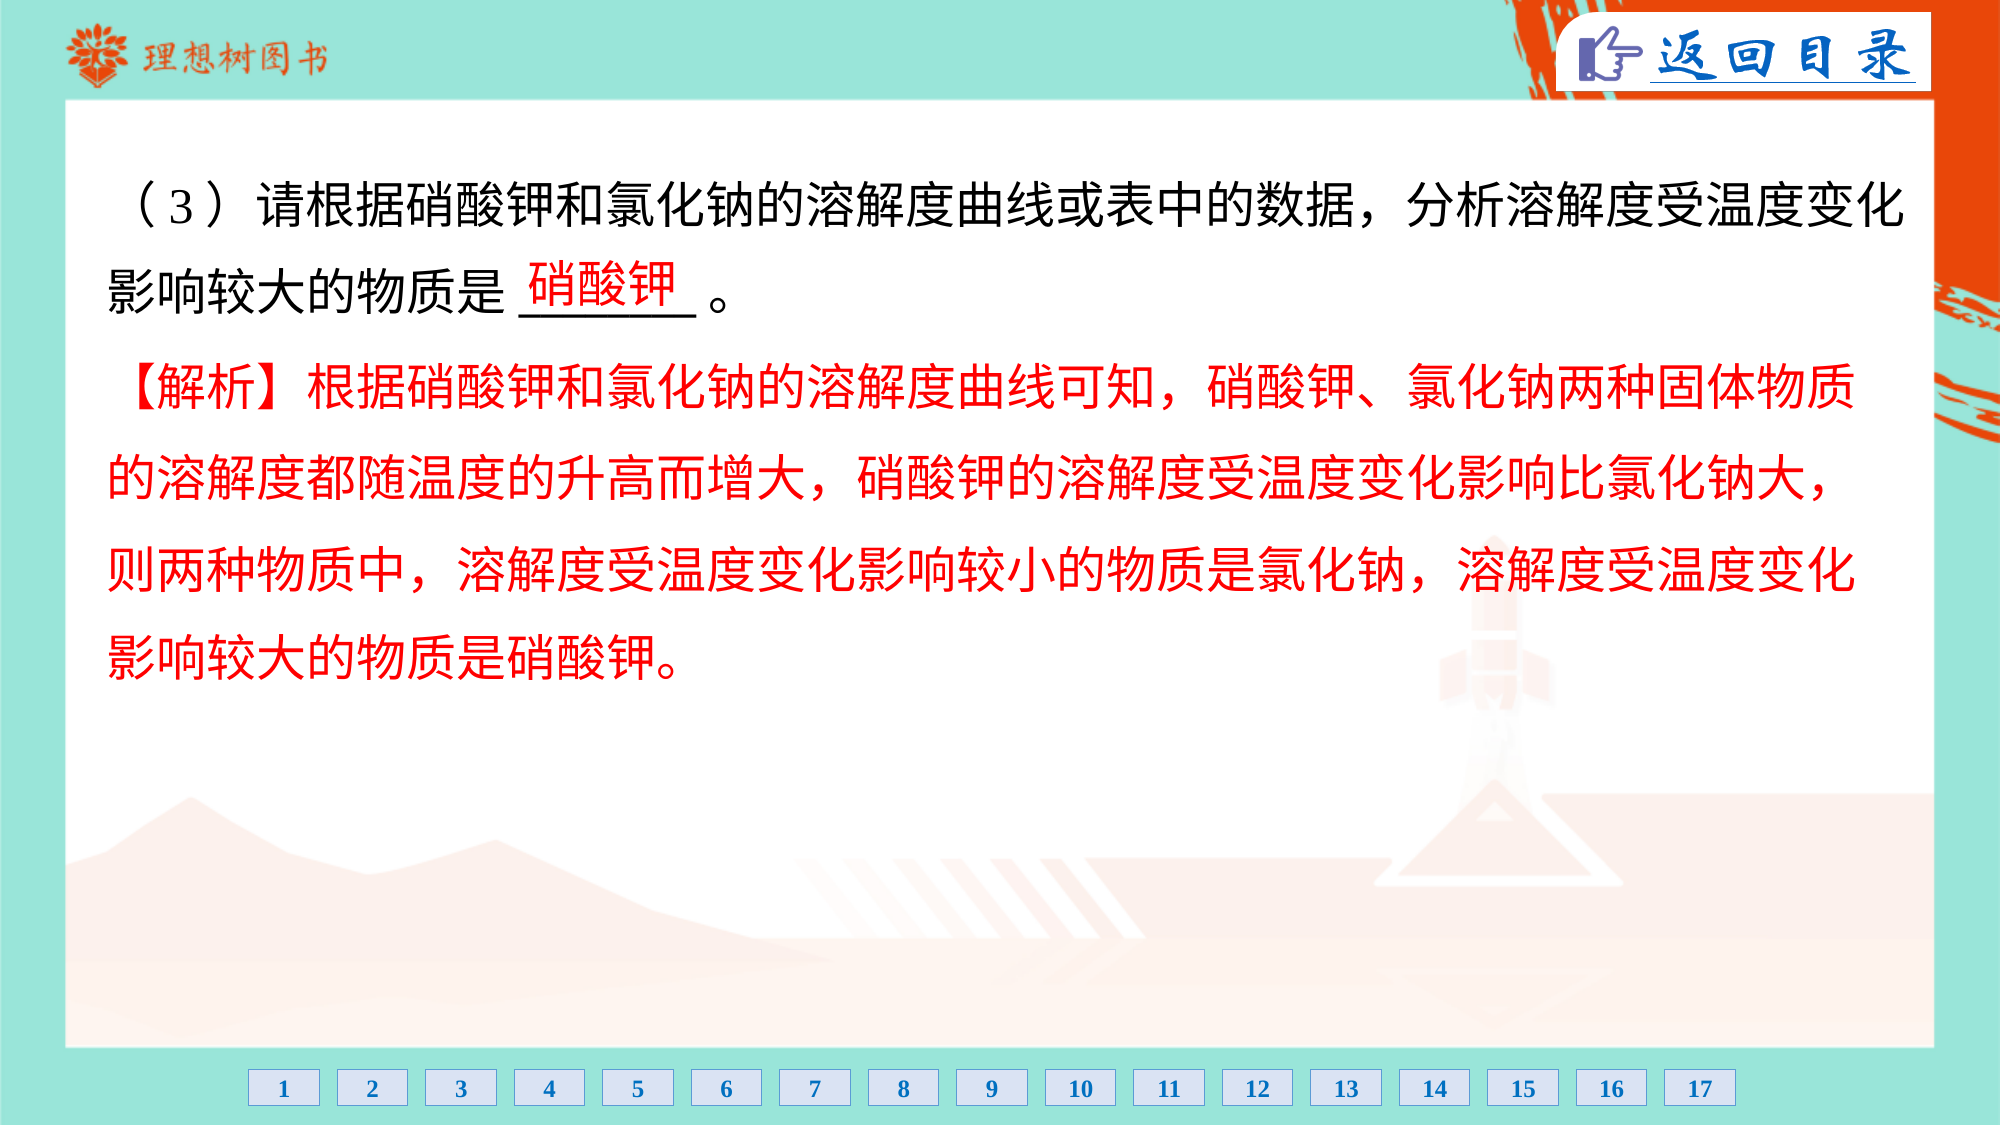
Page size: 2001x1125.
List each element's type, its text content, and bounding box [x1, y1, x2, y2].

text_box （3）请根据硝酸钾和氯化钠的溶解度曲线或表中的数据，分析溶解度受温度变化 影响较大的物质是________。 [106, 141, 1895, 312]
picture [0, 0, 2000, 1125]
text_box 硝酸钾 [509, 225, 696, 304]
text_box 【解析】根据硝酸钾和氯化钠的溶解度曲线可知，硝酸钾、氯化钠两种固体物质 的溶解度都随温度的升高而增大，硝酸钾的溶解度受温度变化影响比氯化钠大， 则两种物质中，溶解度受温度变化影响较小的物质是氯化钠，溶解度受温度变化 影响较大的物质是硝酸钾。 [106, 323, 1895, 677]
